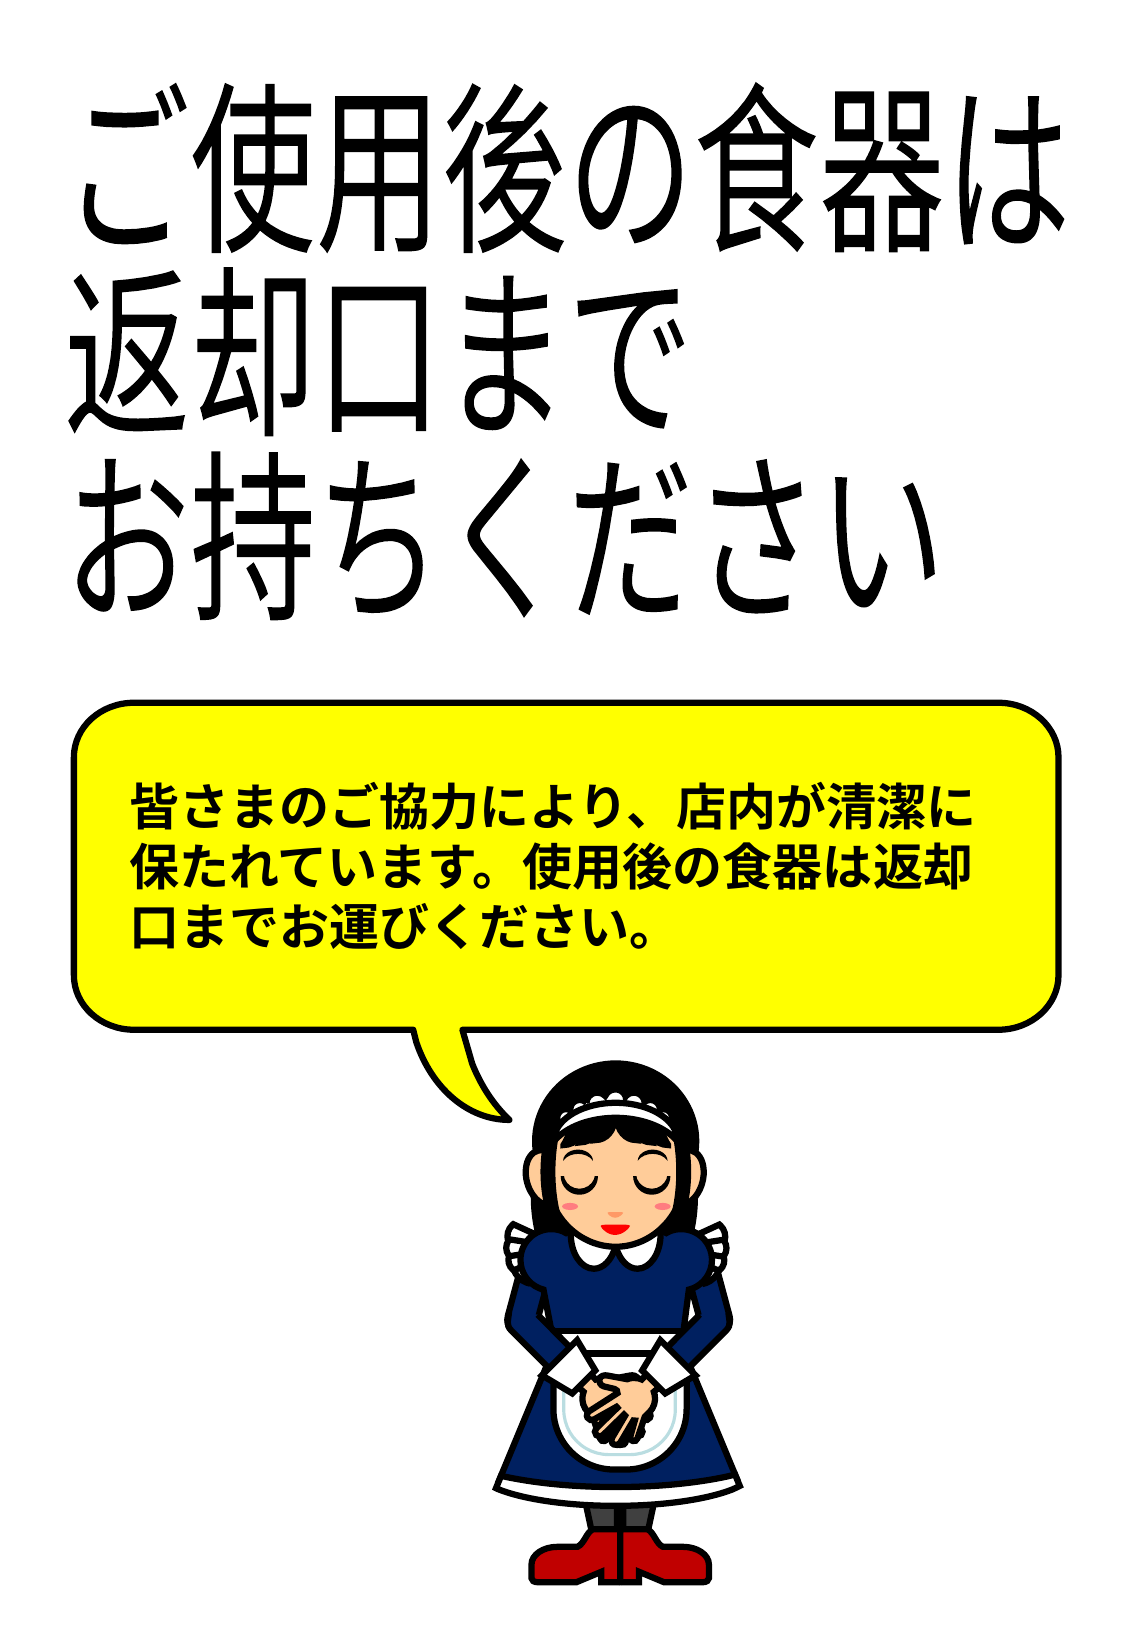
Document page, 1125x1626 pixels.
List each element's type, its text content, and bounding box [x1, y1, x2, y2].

text_box [71, 700, 1061, 1120]
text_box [495, 1063, 740, 1583]
text_box 皆さまのご協力により、店内が清潔に保たれています。使用後の食器は返却口までお運びください。 [114, 768, 1018, 963]
